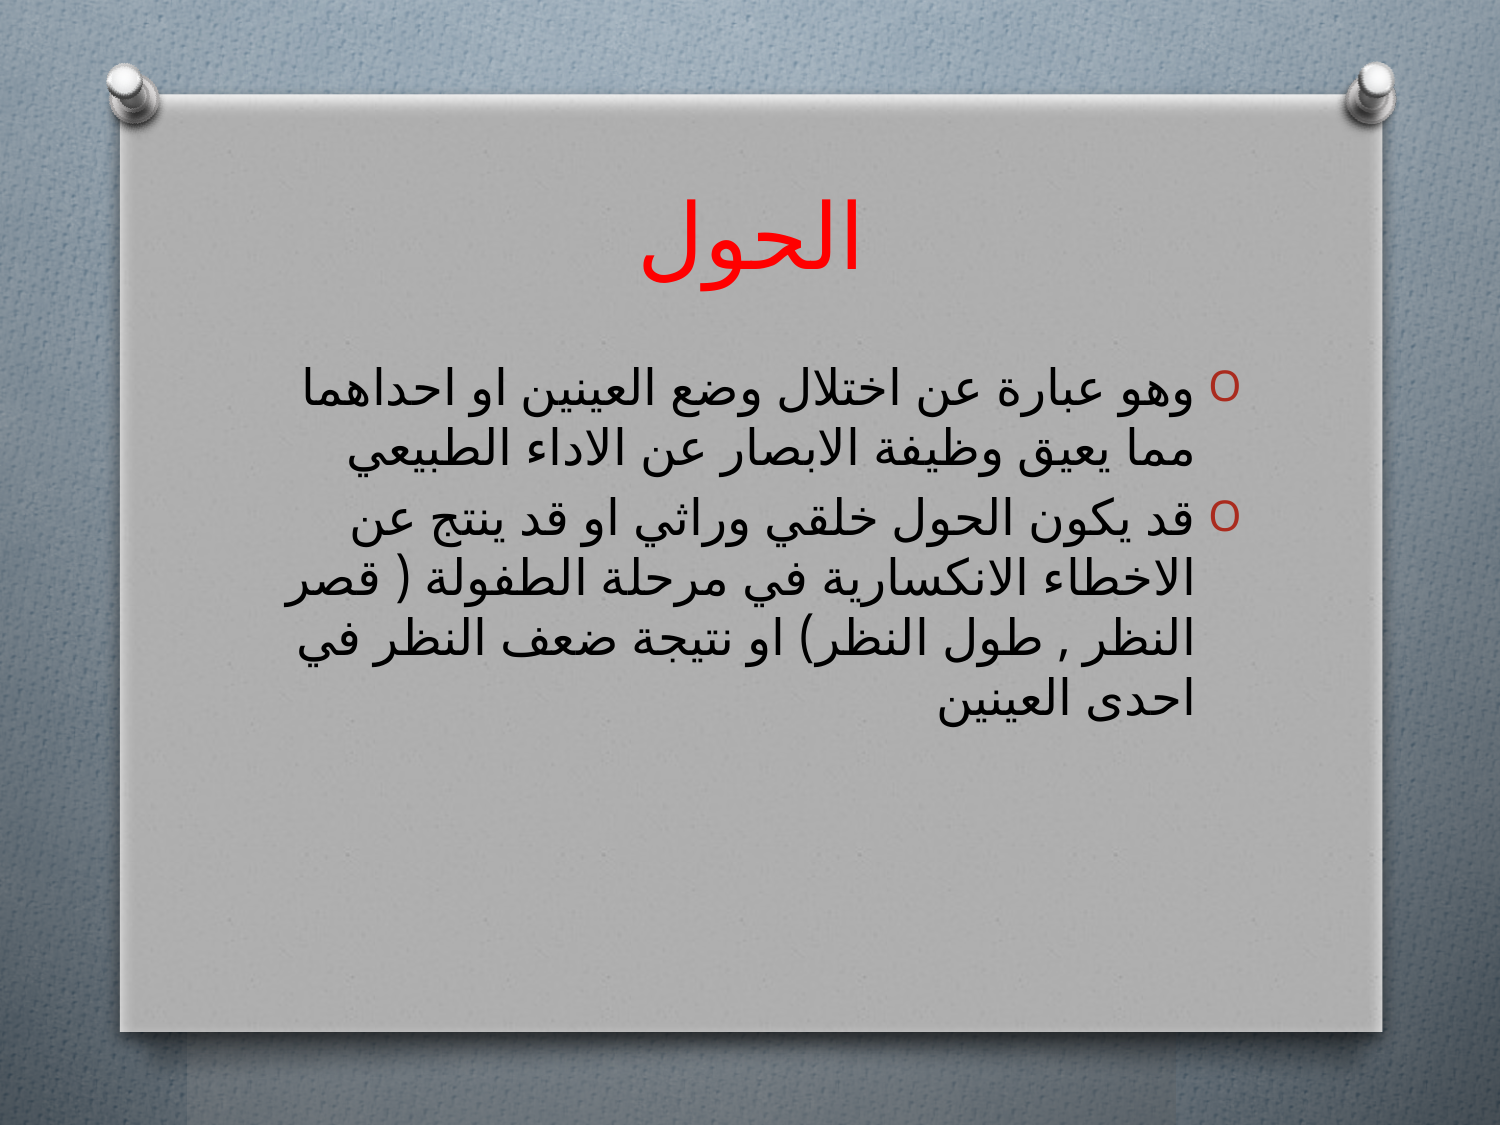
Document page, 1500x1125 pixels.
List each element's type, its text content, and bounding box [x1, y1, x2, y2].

picture [75, 29, 198, 153]
list وهو عبارة عن اختلال وضع العينين او احداهما مما يعيق وظيفة الابصار عن الاداء الطبيعي قد يكون الحول خلقي وراثي او قد ينتج عن الاخطاء الانكسارية في مرحلة الطفولة ( قصر النظر , طول النظر) او نتيجة ضعف النظر في احدى العينين [240, 347, 1257, 939]
picture [1317, 35, 1439, 156]
title الحول [179, 134, 1323, 332]
